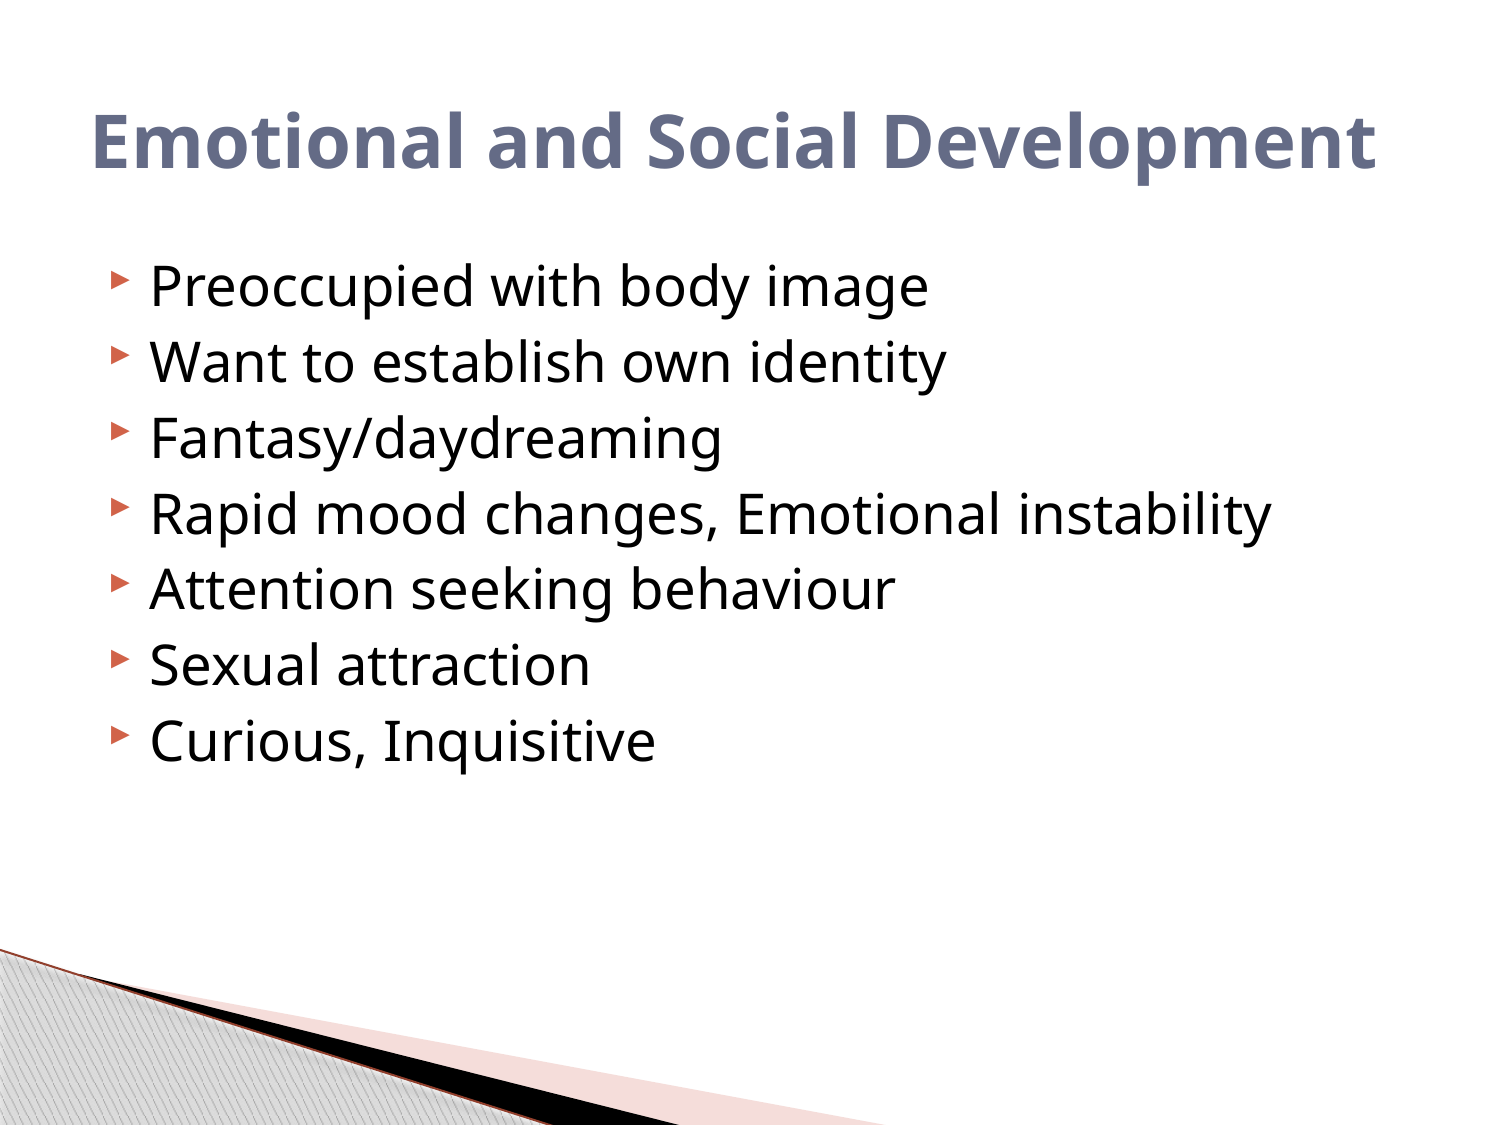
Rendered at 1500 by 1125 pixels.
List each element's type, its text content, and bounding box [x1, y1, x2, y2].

title Emotional and Social Development [75, 45, 1425, 233]
list Preoccupied with body image Want to establish own identity Fantasy/daydreaming Rapid mood changes, Emotional instability Attention seeking behaviour Sexual attraction Curious, Inquisitive [74, 242, 1426, 986]
